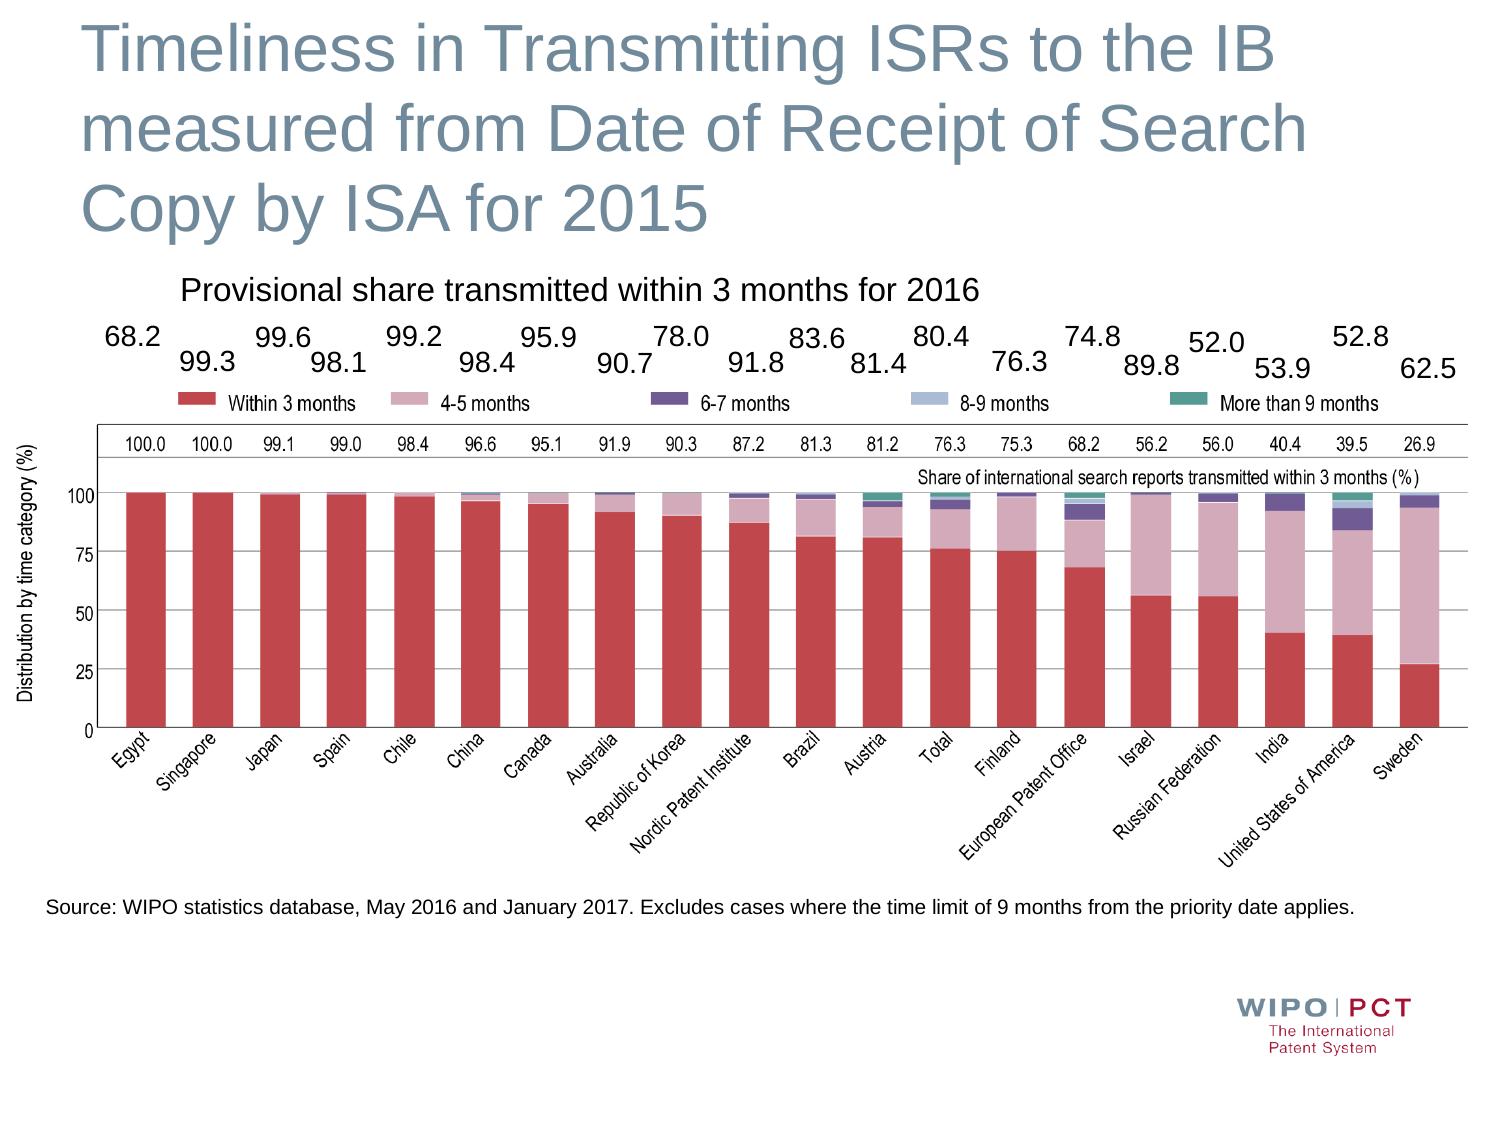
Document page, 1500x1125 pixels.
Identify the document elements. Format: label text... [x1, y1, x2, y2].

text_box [88, 309, 1473, 393]
title Timeliness in Transmitting ISRs to the IB measured from Date of Receipt of Search Copy by ISA for 2015 [65, 30, 1416, 219]
text_box Source: WIPO statistics database, May 2016 and January 2017. Excludes cases where the time limit of 9 months from the priority date applies. [30, 885, 1395, 926]
picture [0, 0, 1500, 1125]
text_box Provisional share transmitted within 3 months for 2016 [165, 260, 997, 307]
